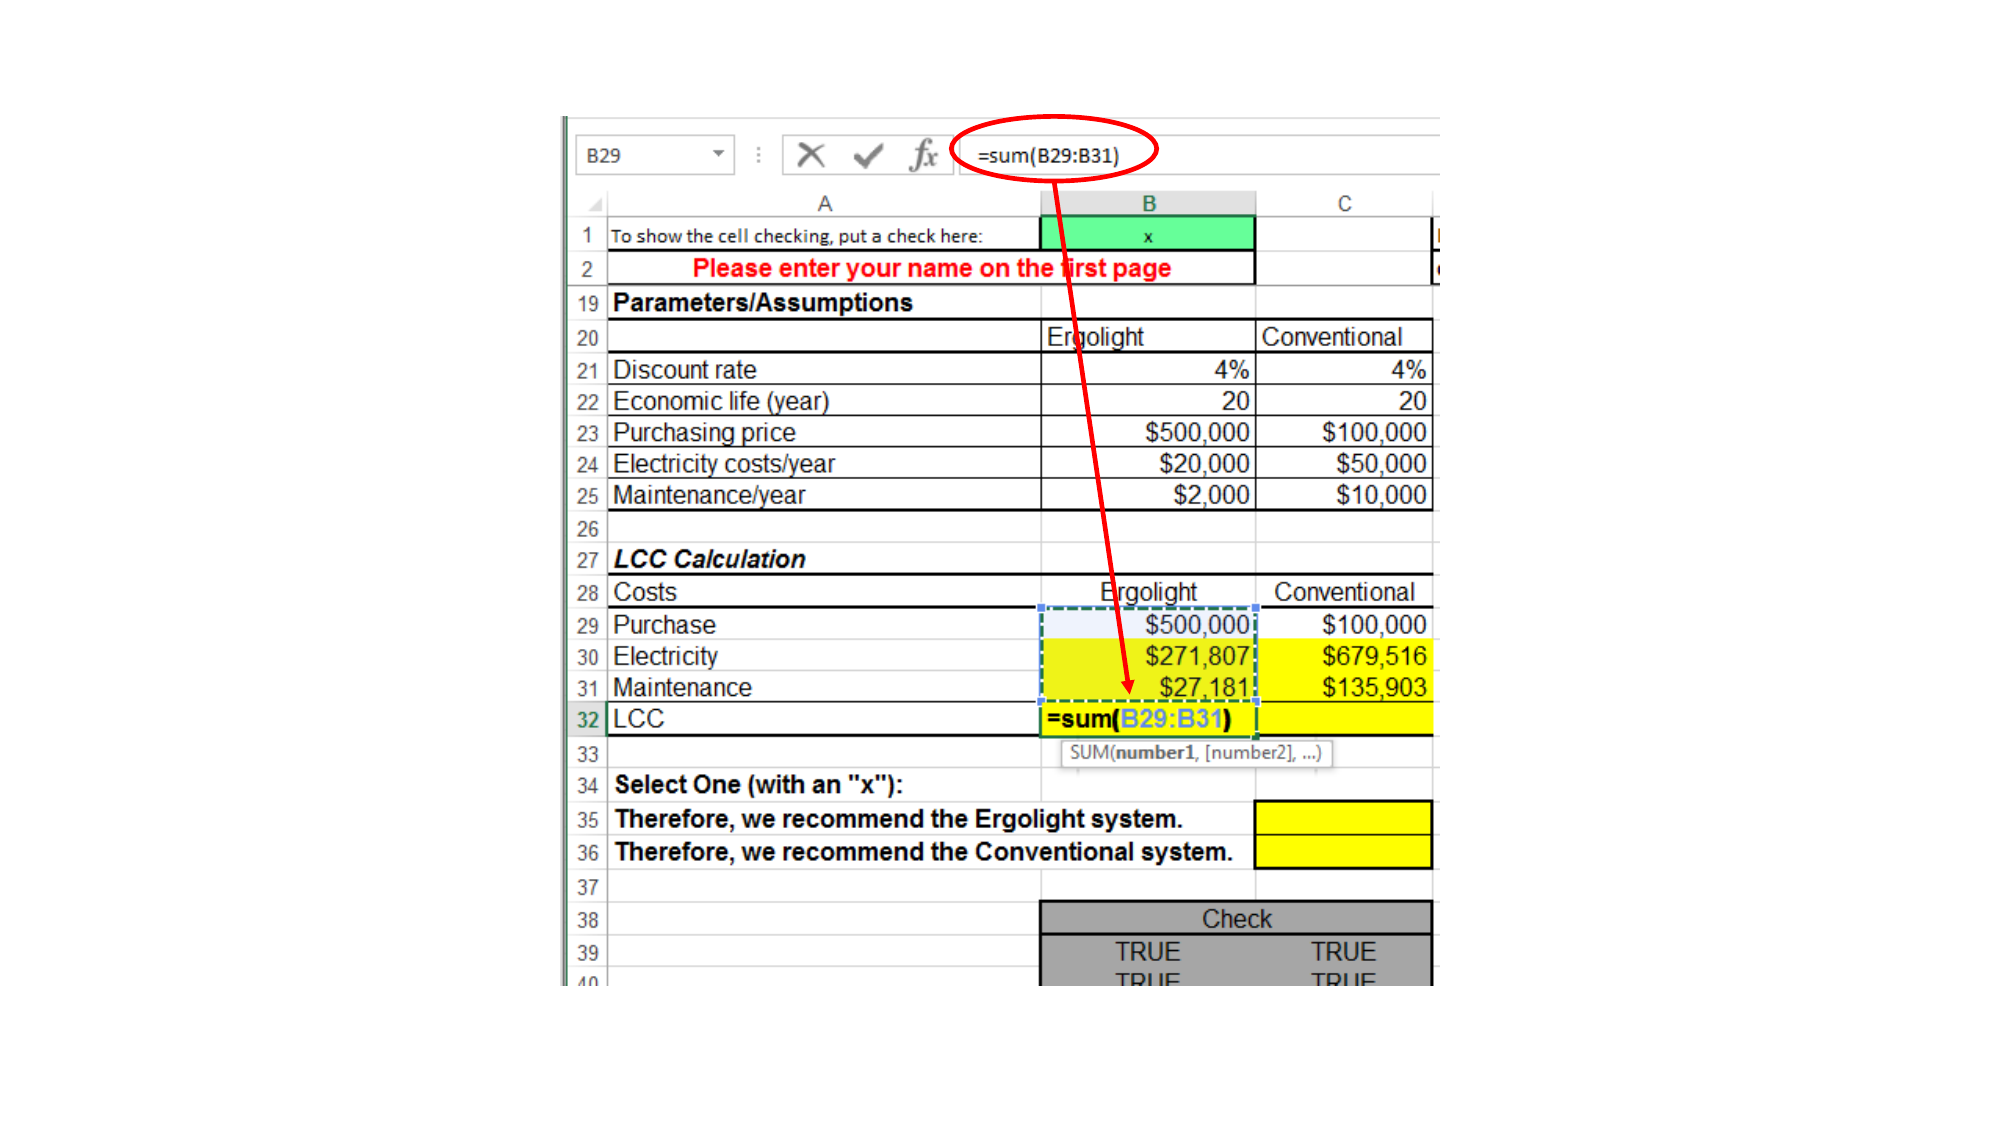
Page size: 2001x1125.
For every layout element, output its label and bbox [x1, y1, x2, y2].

list [560, 116, 1440, 986]
text_box [1054, 181, 1130, 695]
